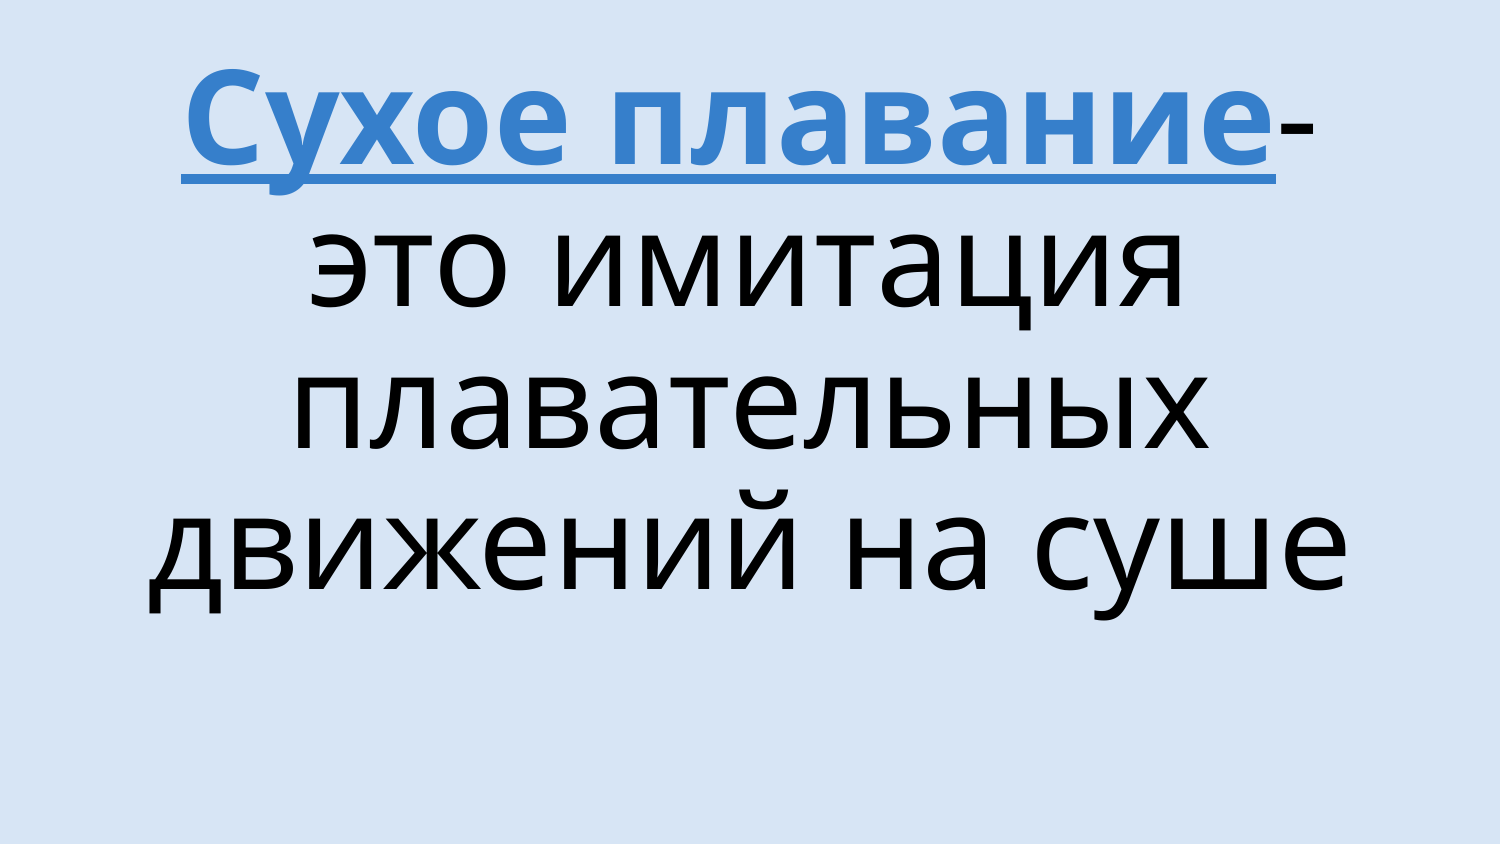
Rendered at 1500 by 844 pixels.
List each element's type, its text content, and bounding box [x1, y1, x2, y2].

title Сухое плавание-это имитация плавательных движений на суше [103, 44, 1397, 625]
